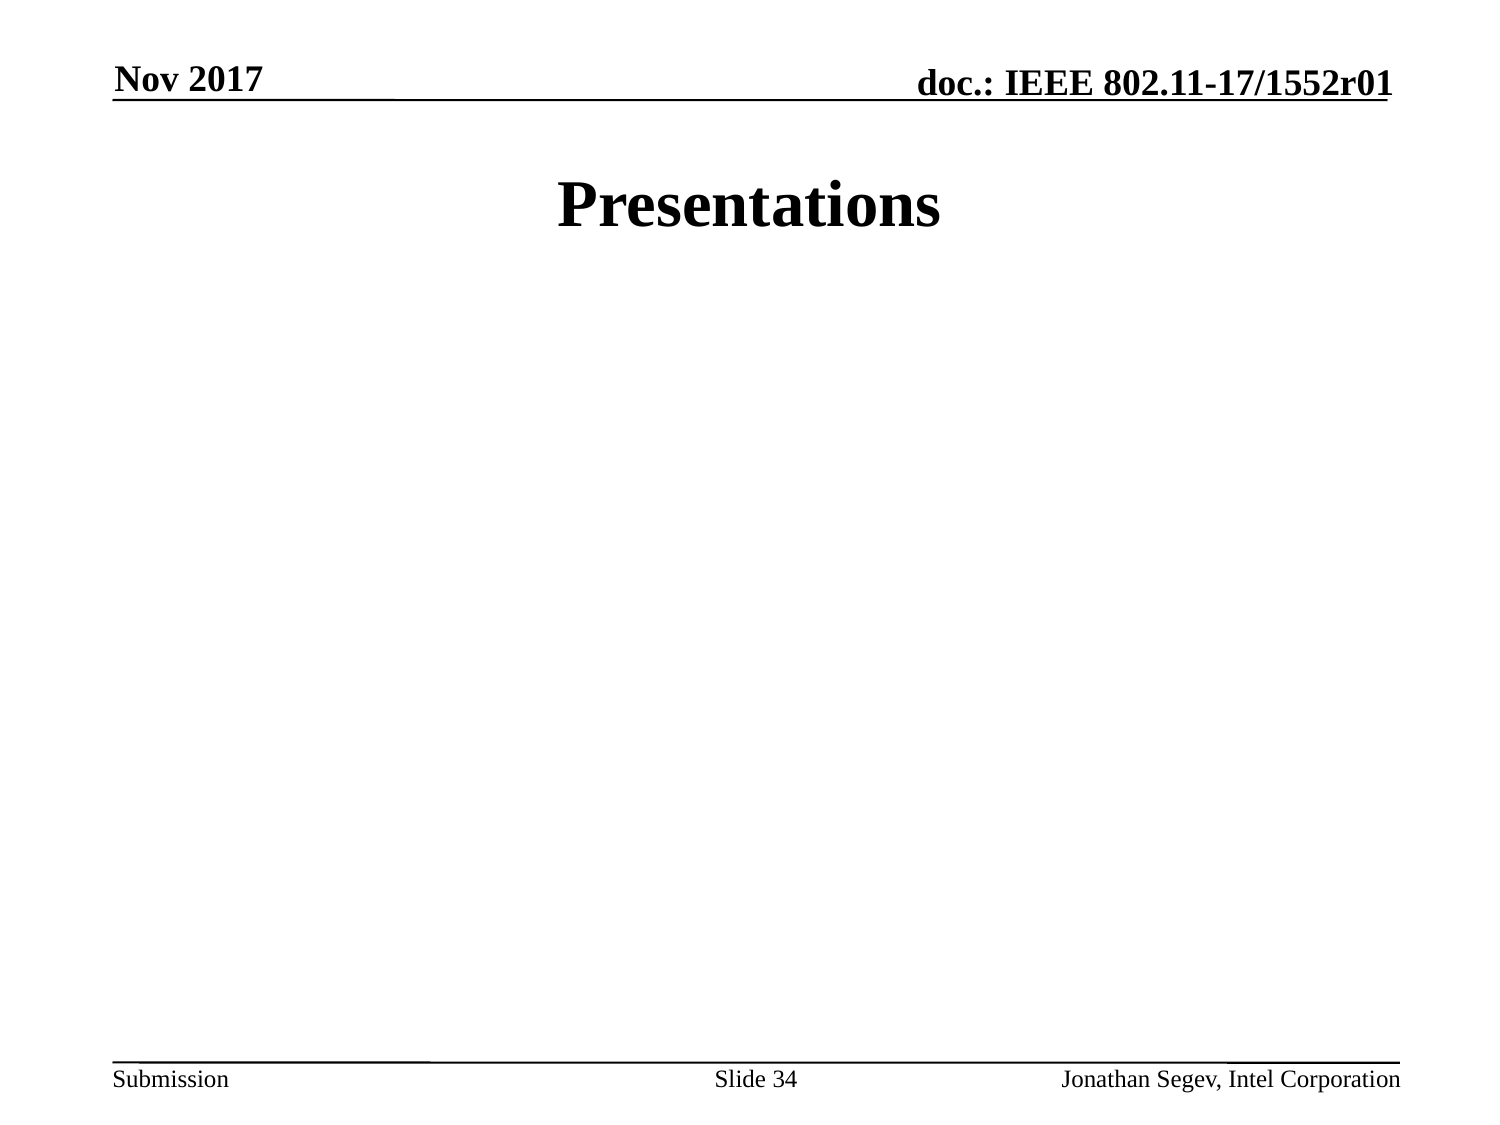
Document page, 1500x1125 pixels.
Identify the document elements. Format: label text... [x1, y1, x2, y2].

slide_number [114, 54, 423, 100]
title Presentations [112, 112, 1388, 288]
slide_number Slide 34 [712, 1061, 800, 1123]
footer Jonathan Segev, Intel Corporation [878, 1061, 1402, 1093]
